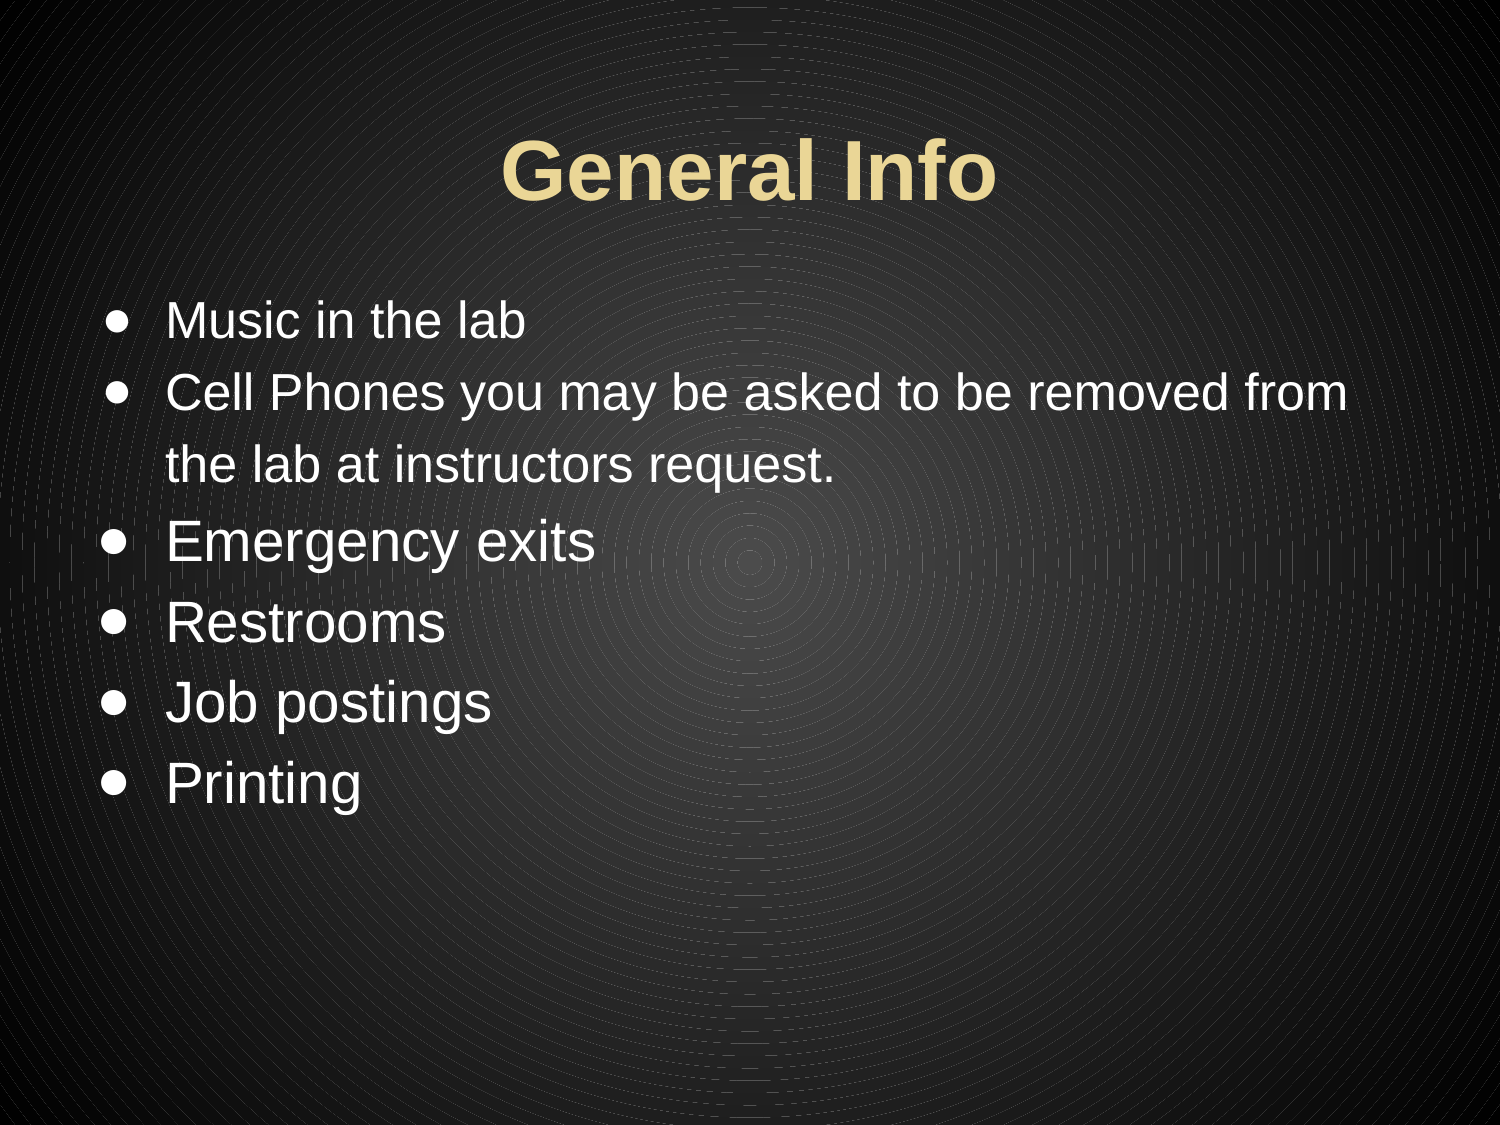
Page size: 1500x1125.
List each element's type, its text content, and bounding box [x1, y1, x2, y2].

title General Info [75, 45, 1425, 233]
list Music in the lab Cell Phones you may be asked to be removed from the lab at instructors request. Emergency exits Restrooms Job postings Printing [75, 262, 1425, 1078]
